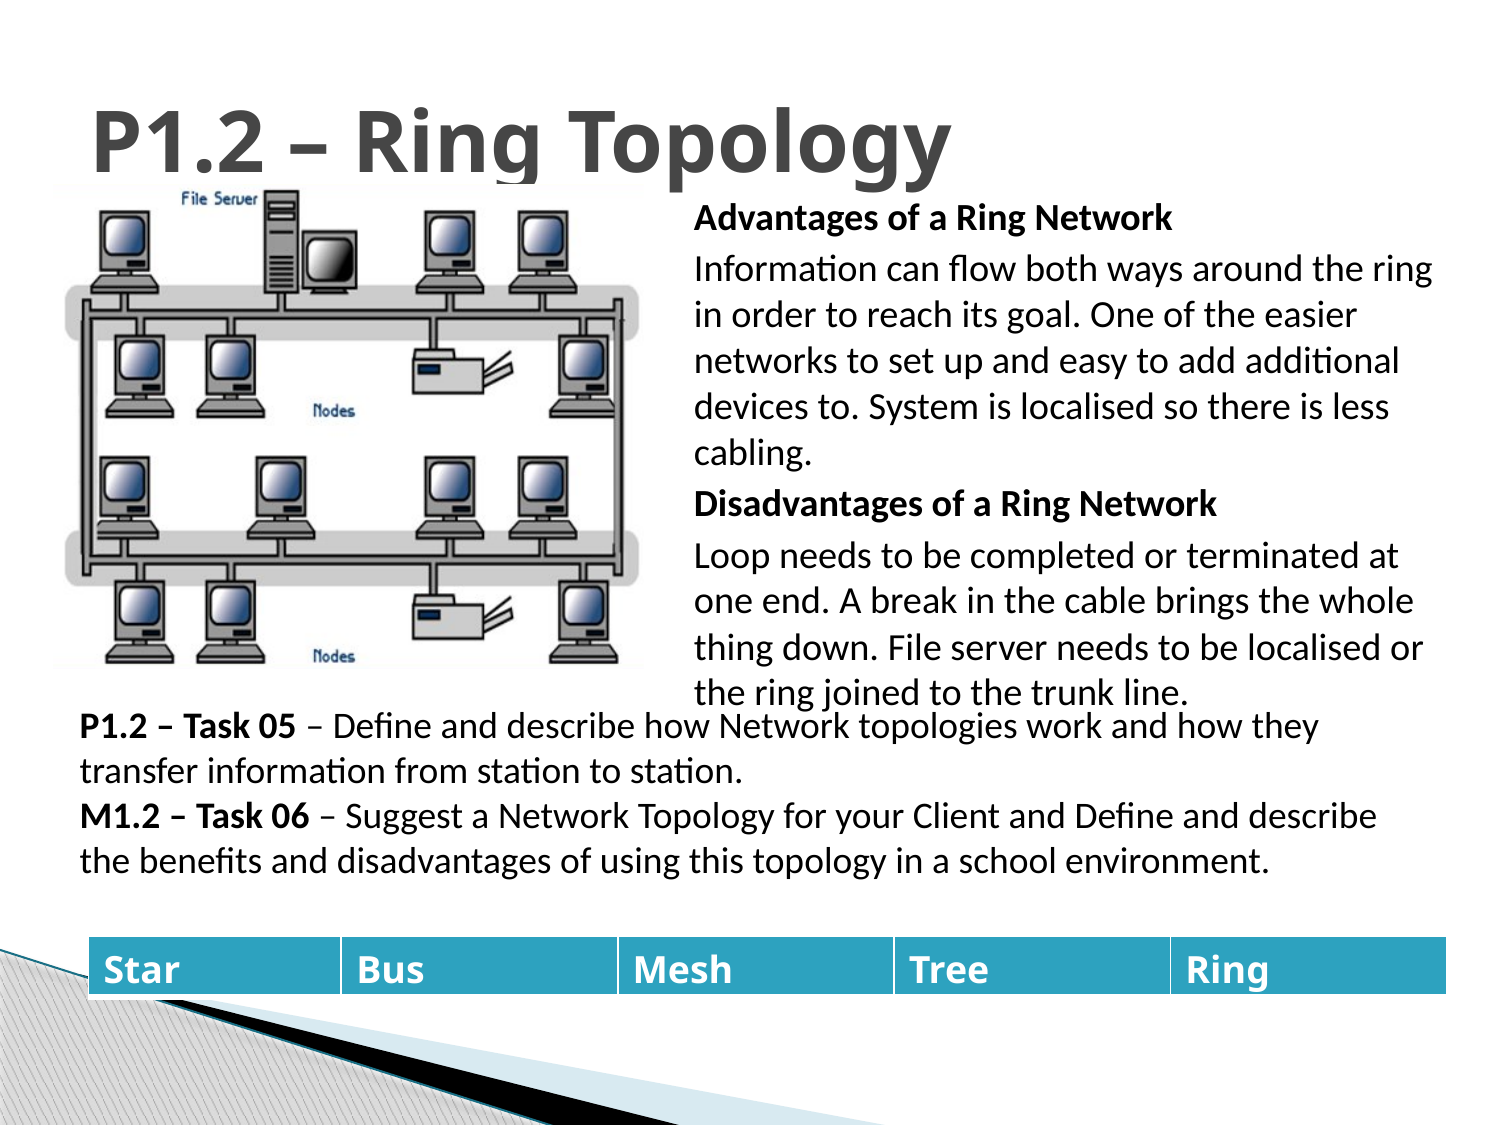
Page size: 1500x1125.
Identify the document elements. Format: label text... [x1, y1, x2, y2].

table_header Tree [895, 937, 1170, 994]
table_header Mesh [619, 937, 893, 994]
list Advantages of a Ring Network Information can flow both ways around the ring in order to reach its goal. One of the easier networks to set up and easy to add additional devices to. System is localised so there is less cabling. Disadvantages of a Ring Network Loop needs to be completed or terminated at one end. A break in the cable brings the whole thing down. File server needs to be localised or the ring joined to the trunk line. [679, 184, 1471, 724]
table_header Ring [1171, 937, 1446, 994]
table_header Star [89, 937, 340, 994]
text_box P1.2 – Task 05 – Define and describe how Network topologies work and how they transfer information from station to station. M1.2 – Task 06 – Suggest a Network Topology for your Client and Define and describe the benefits and disadvantages of using this topology in a school environment. [64, 693, 1447, 934]
picture [52, 184, 644, 670]
title P1.2 – Ring Topology [75, 45, 1425, 233]
table_header Bus [342, 937, 617, 994]
